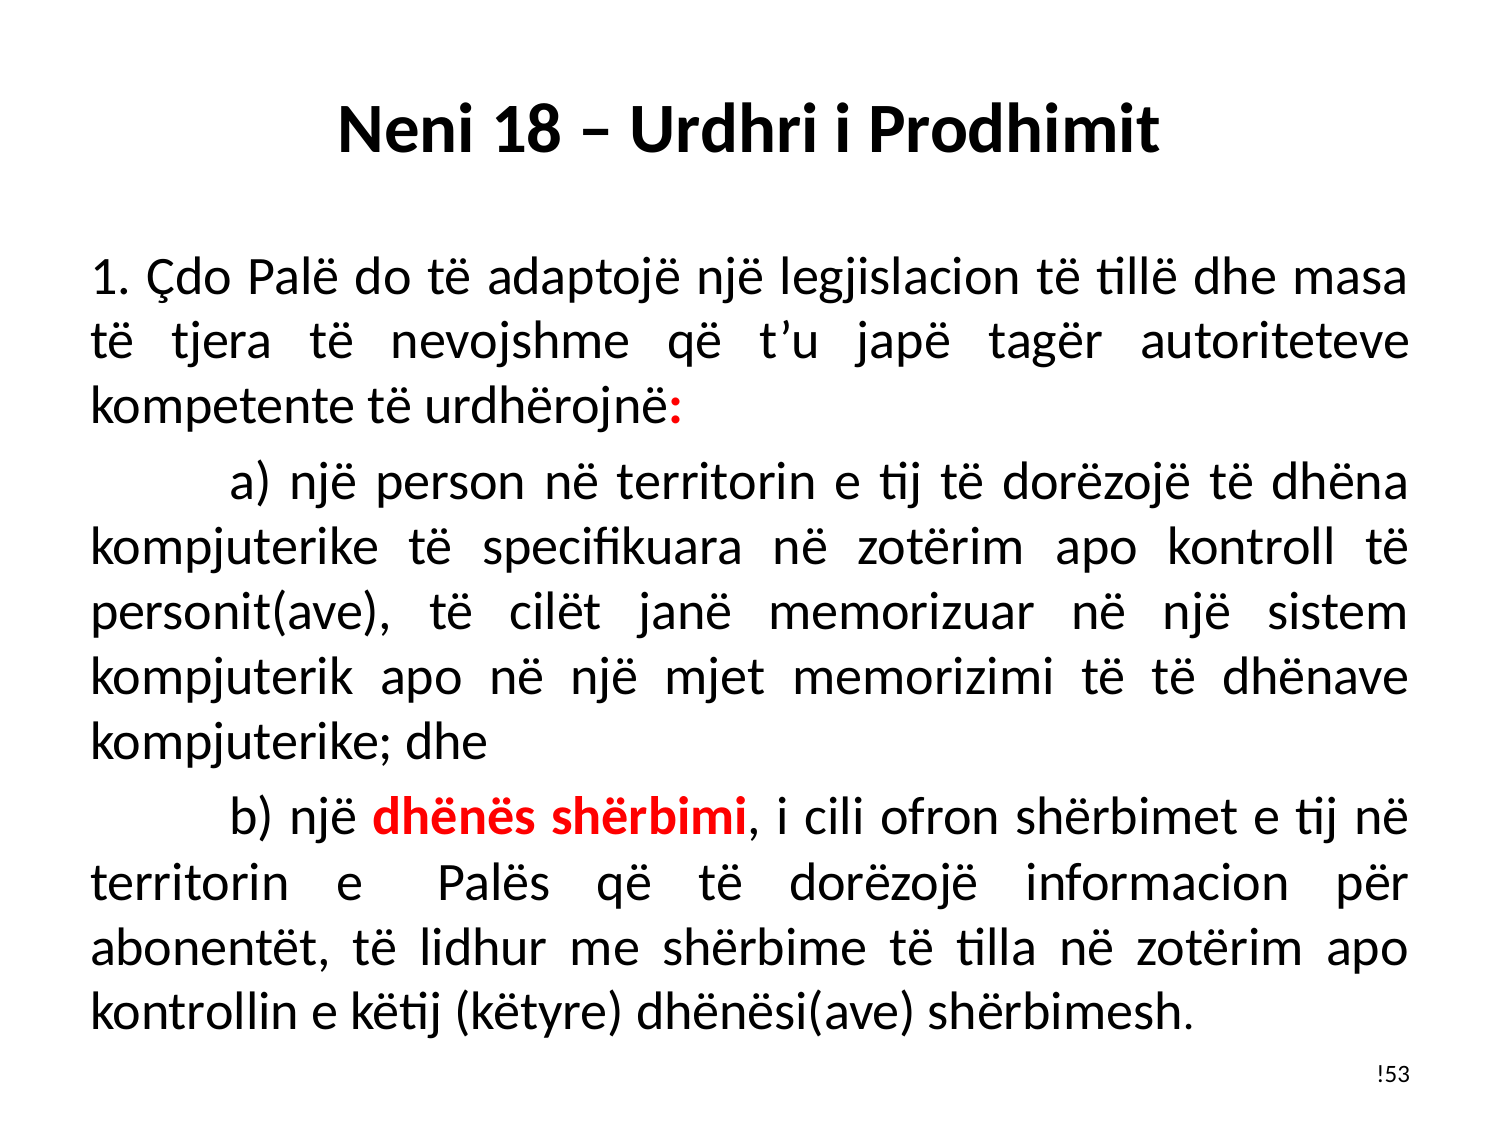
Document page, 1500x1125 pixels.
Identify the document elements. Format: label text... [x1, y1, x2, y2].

list 1. Çdo Palë do të adaptojë një legjislacion të tillë dhe masa të tjera të nevojshme që t’u japë tagër autoriteteve kompetente të urdhërojnë: a) një person në territorin e tij të dorëzojë të dhëna kompjuterike të specifikuara në zotërim apo kontroll të personit(ave), të cilët janë memorizuar në një sistem kompjuterik apo në një mjet memorizimi të të dhënave kompjuterike; dhe b) një dhënës shërbimi, i cili ofron shërbimet e tij në territorin e Palës që të dorëzojë informacion për abonentët, të lidhur me shërbime të tilla në zotërim apo kontrollin e këtij (këtyre) dhënësi(ave) shërbimesh. [74, 232, 1426, 1053]
slide_number !53 [1074, 1042, 1425, 1103]
title Neni 18 – Urdhri i Prodhimit [74, 44, 1426, 204]
